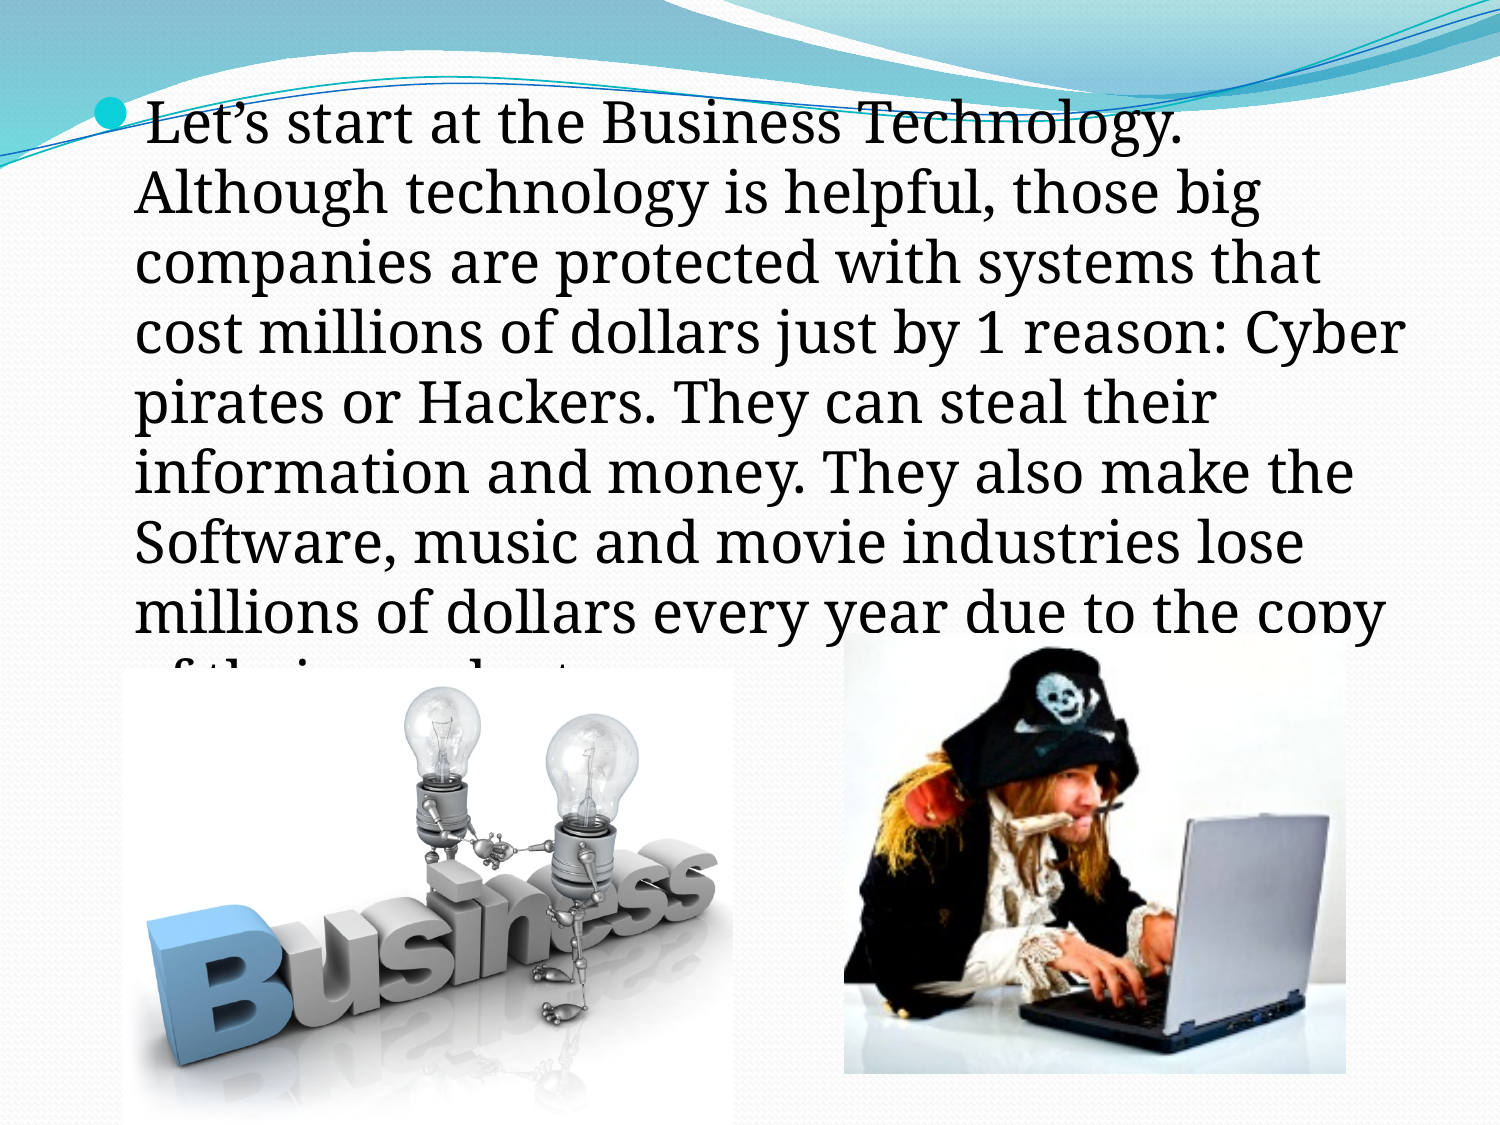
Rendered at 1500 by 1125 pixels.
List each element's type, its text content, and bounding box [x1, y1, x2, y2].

picture [844, 633, 1346, 1075]
picture [123, 668, 733, 1125]
list Let’s start at the Business Technology. Although technology is helpful, those big companies are protected with systems that cost millions of dollars just by 1 reason: Cyber pirates or Hackers. They can steal their information and money. They also make the Software, music and movie industries lose millions of dollars every year due to the copy of their products. [75, 78, 1425, 1038]
